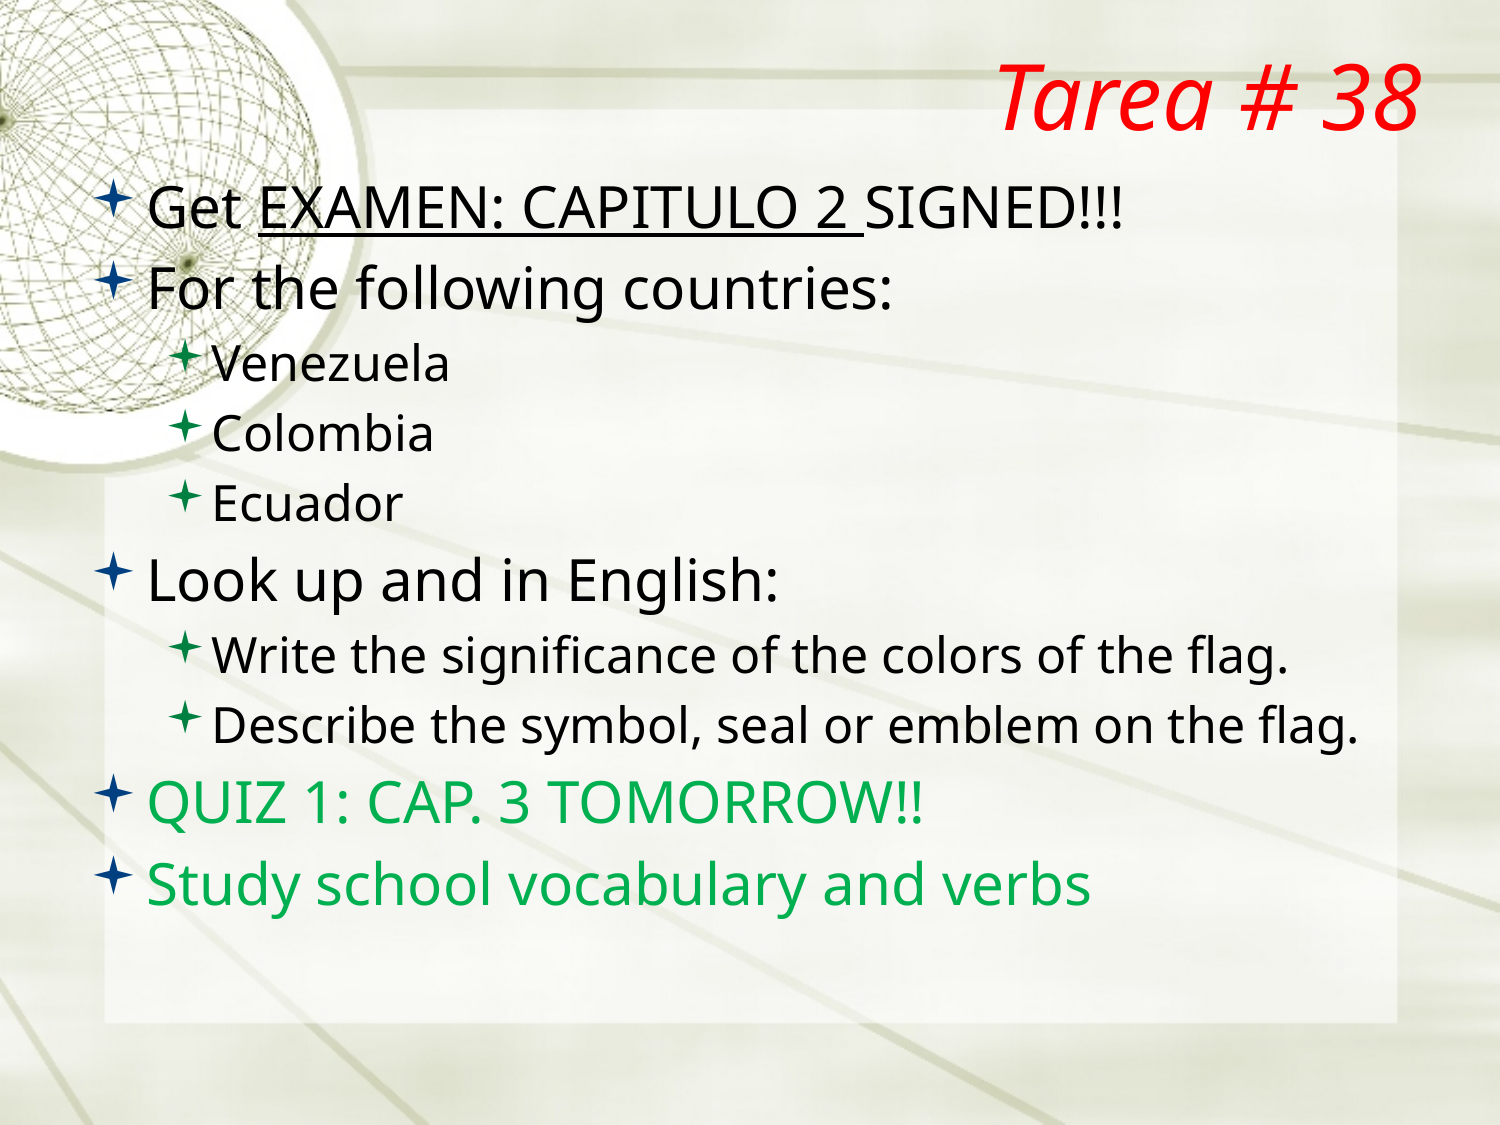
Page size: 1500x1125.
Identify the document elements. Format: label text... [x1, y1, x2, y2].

title Tarea # 38 [162, 0, 1438, 188]
list Get EXAMEN: CAPITULO 2 SIGNED!!! For the following countries: Venezuela Colombia Ecuador Look up and in English: Write the significance of the colors of the flag. Describe the symbol, seal or emblem on the flag. QUIZ 1: CAP. 3 TOMORROW!! Study school vocabulary and verbs [75, 162, 1425, 800]
picture [0, 0, 1500, 1125]
